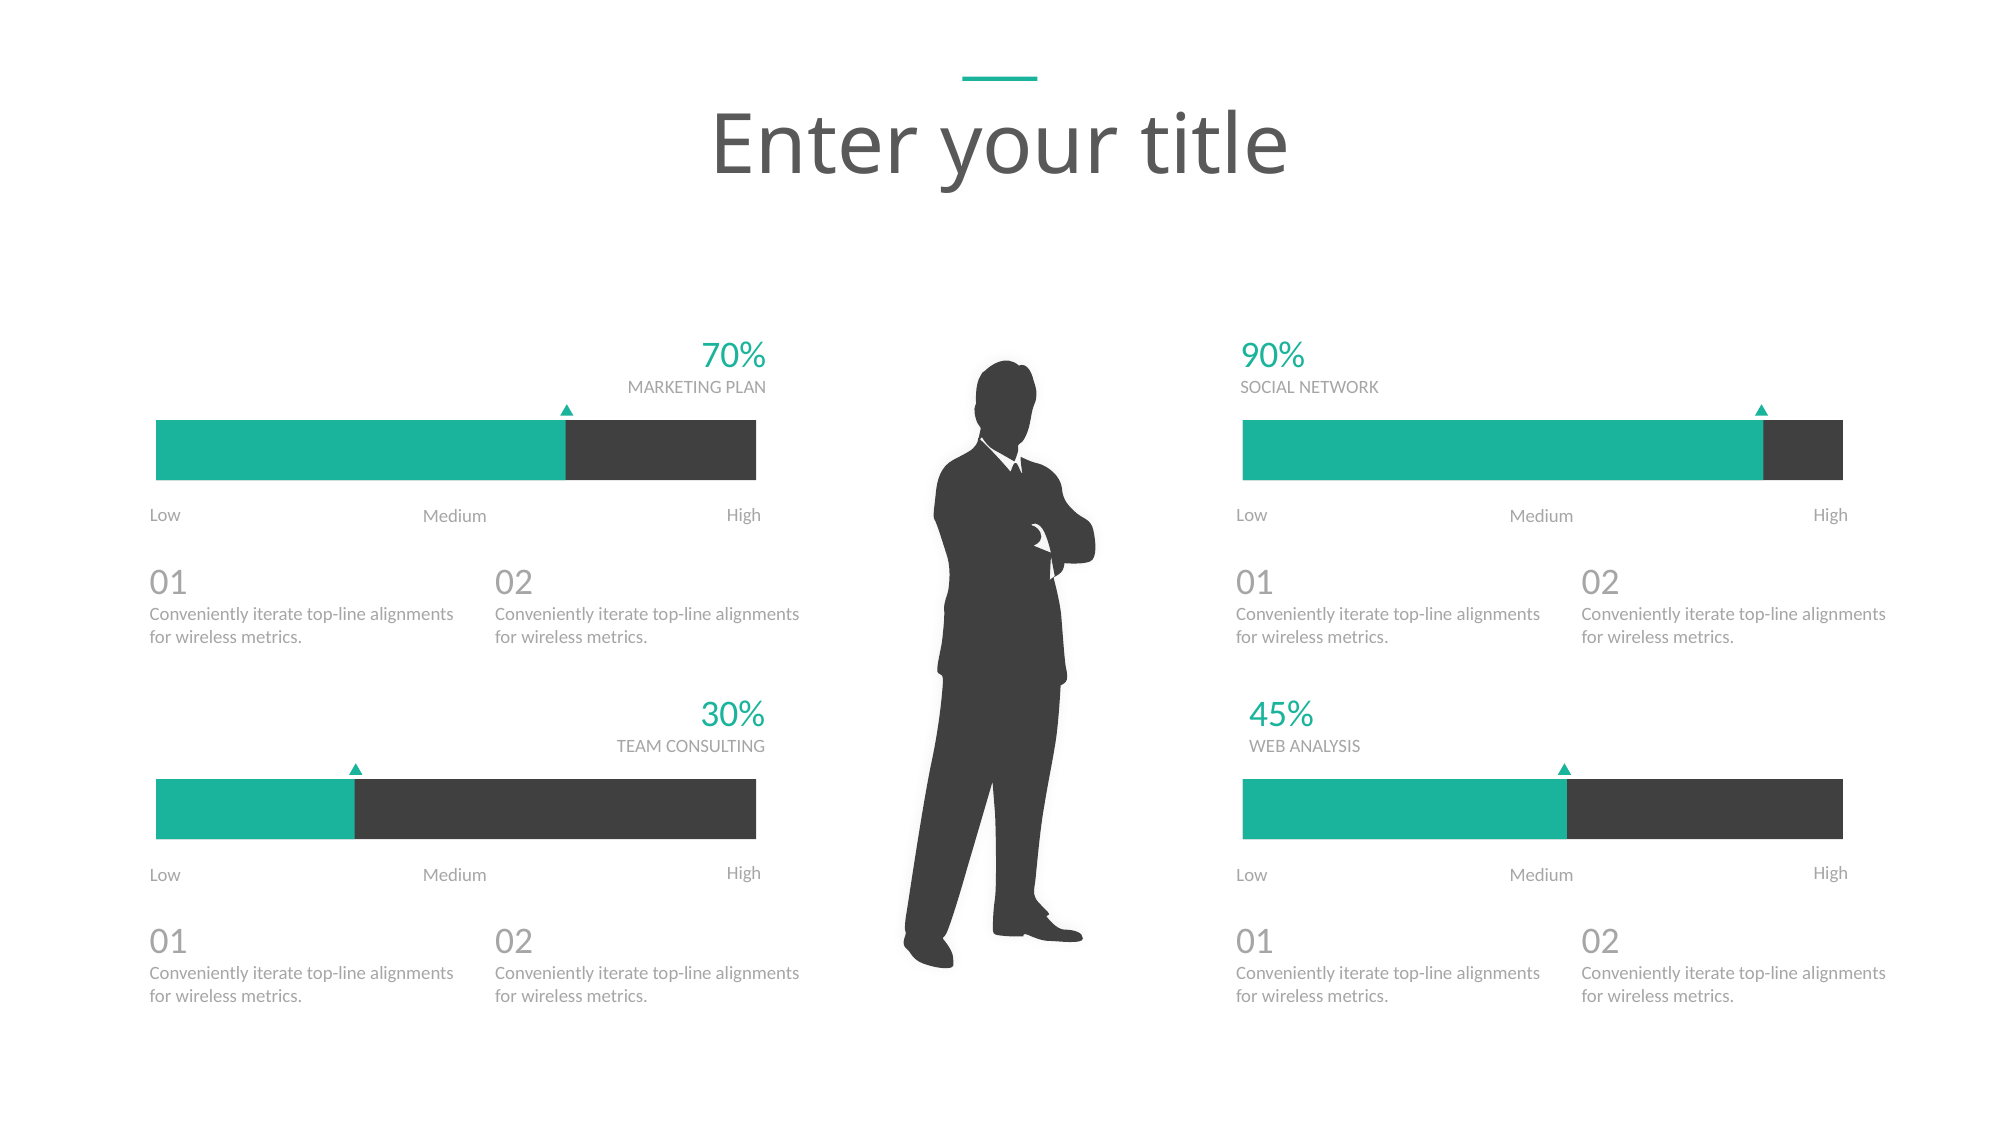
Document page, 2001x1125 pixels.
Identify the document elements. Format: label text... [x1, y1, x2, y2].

text_box [155, 778, 356, 840]
text_box [155, 419, 567, 481]
text_box Medium [408, 855, 502, 893]
text_box [1753, 402, 1771, 417]
text_box [1764, 419, 1844, 481]
text_box Medium [408, 496, 502, 534]
text_box [558, 402, 576, 417]
text_box [356, 778, 757, 840]
text_box Low [1221, 854, 1283, 893]
text_box 01 Conveniently iterate top-line alignments for wireless metrics. [134, 549, 480, 655]
text_box 02 Conveniently iterate top-line alignments for wireless metrics. [1566, 908, 1917, 1014]
text_box High [712, 494, 777, 533]
text_box 45% WEB ANALYSIS [1234, 681, 1376, 764]
text_box [567, 419, 757, 481]
text_box Enter your title [694, 82, 1306, 198]
text_box [961, 76, 1038, 82]
text_box Medium [1494, 496, 1589, 534]
text_box 01 Conveniently iterate top-line alignments for wireless metrics. [1221, 549, 1566, 655]
text_box Medium [1494, 855, 1589, 893]
text_box [1556, 761, 1573, 776]
text_box High [1798, 853, 1864, 892]
text_box [903, 360, 1096, 969]
text_box High [1798, 494, 1864, 533]
text_box [1242, 778, 1568, 840]
text_box Low [135, 495, 197, 533]
text_box 01 Conveniently iterate top-line alignments for wireless metrics. [134, 908, 480, 1014]
text_box 01 Conveniently iterate top-line alignments for wireless metrics. [1221, 908, 1566, 1014]
text_box [347, 761, 365, 776]
text_box [1568, 778, 1844, 840]
text_box 30% TEAM CONSULTING [601, 681, 780, 764]
text_box 02 Conveniently iterate top-line alignments for wireless metrics. [480, 908, 831, 1014]
text_box Low [135, 854, 197, 893]
text_box 90% SOCIAL NETWORK [1225, 322, 1394, 405]
text_box [1242, 419, 1764, 481]
text_box Low [1221, 495, 1283, 533]
text_box 02 Conveniently iterate top-line alignments for wireless metrics. [480, 549, 831, 655]
text_box 70% MARKETING PLAN [612, 322, 781, 405]
text_box High [712, 853, 777, 892]
text_box 02 Conveniently iterate top-line alignments for wireless metrics. [1566, 549, 1917, 655]
